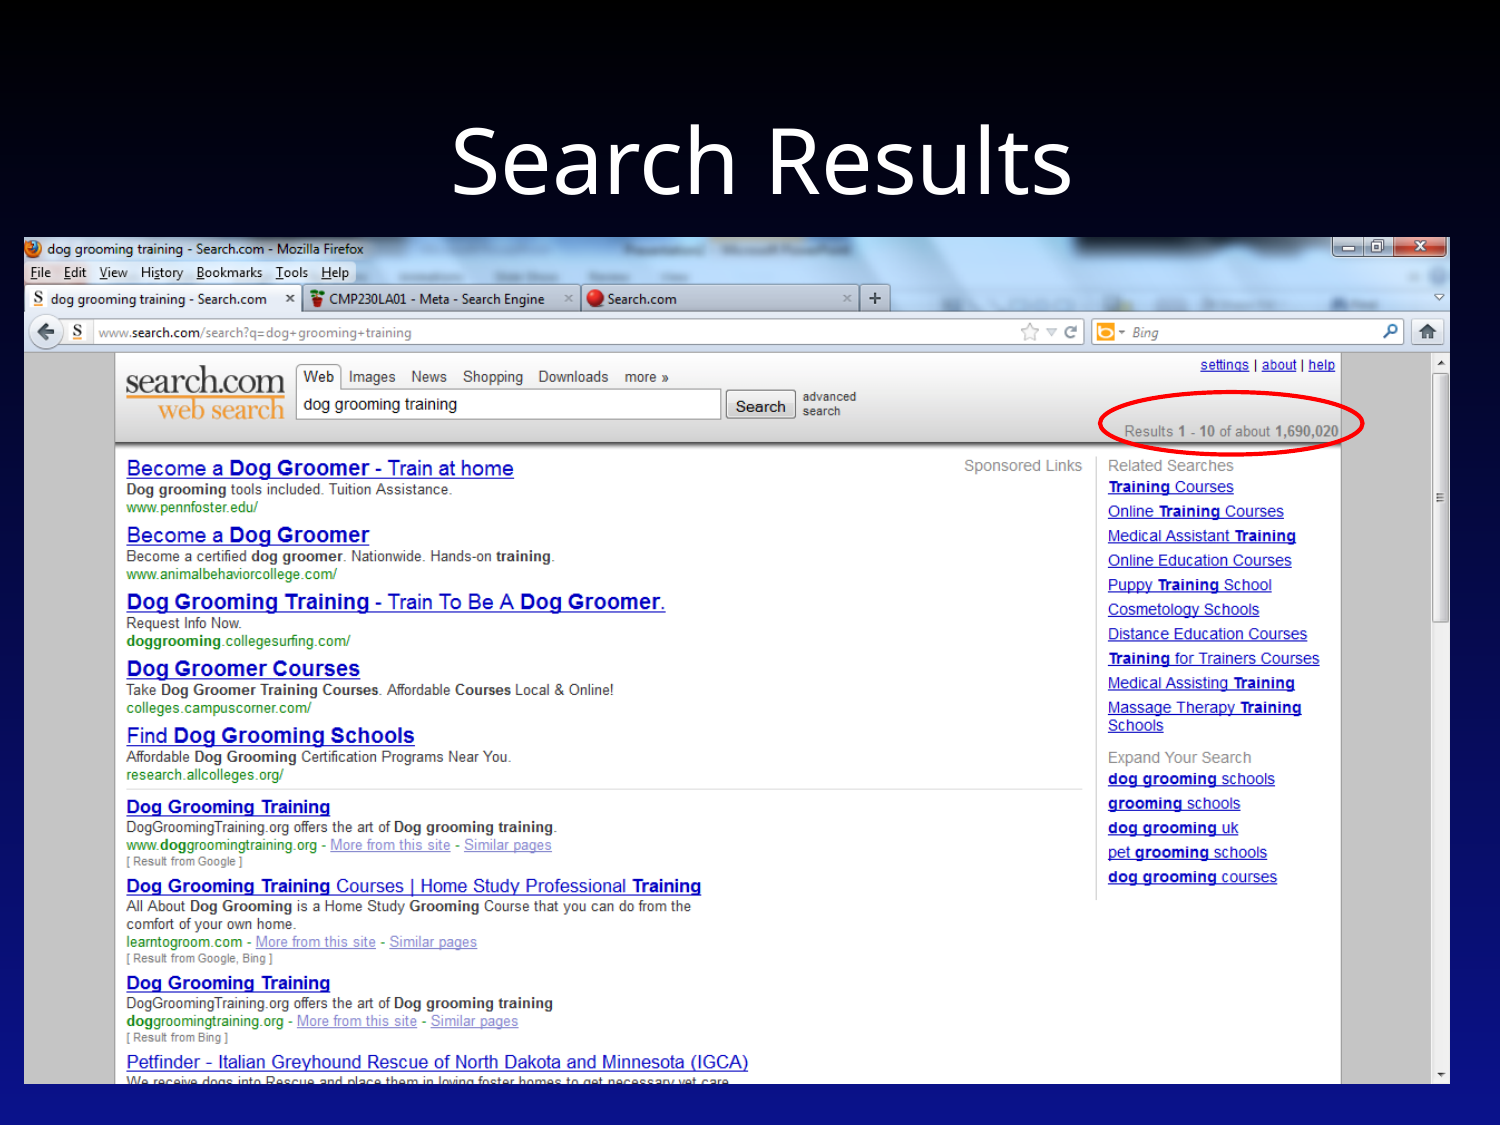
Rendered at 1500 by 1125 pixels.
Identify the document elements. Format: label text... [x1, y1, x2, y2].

picture [24, 237, 1451, 1084]
title Search Results [125, 37, 1400, 235]
